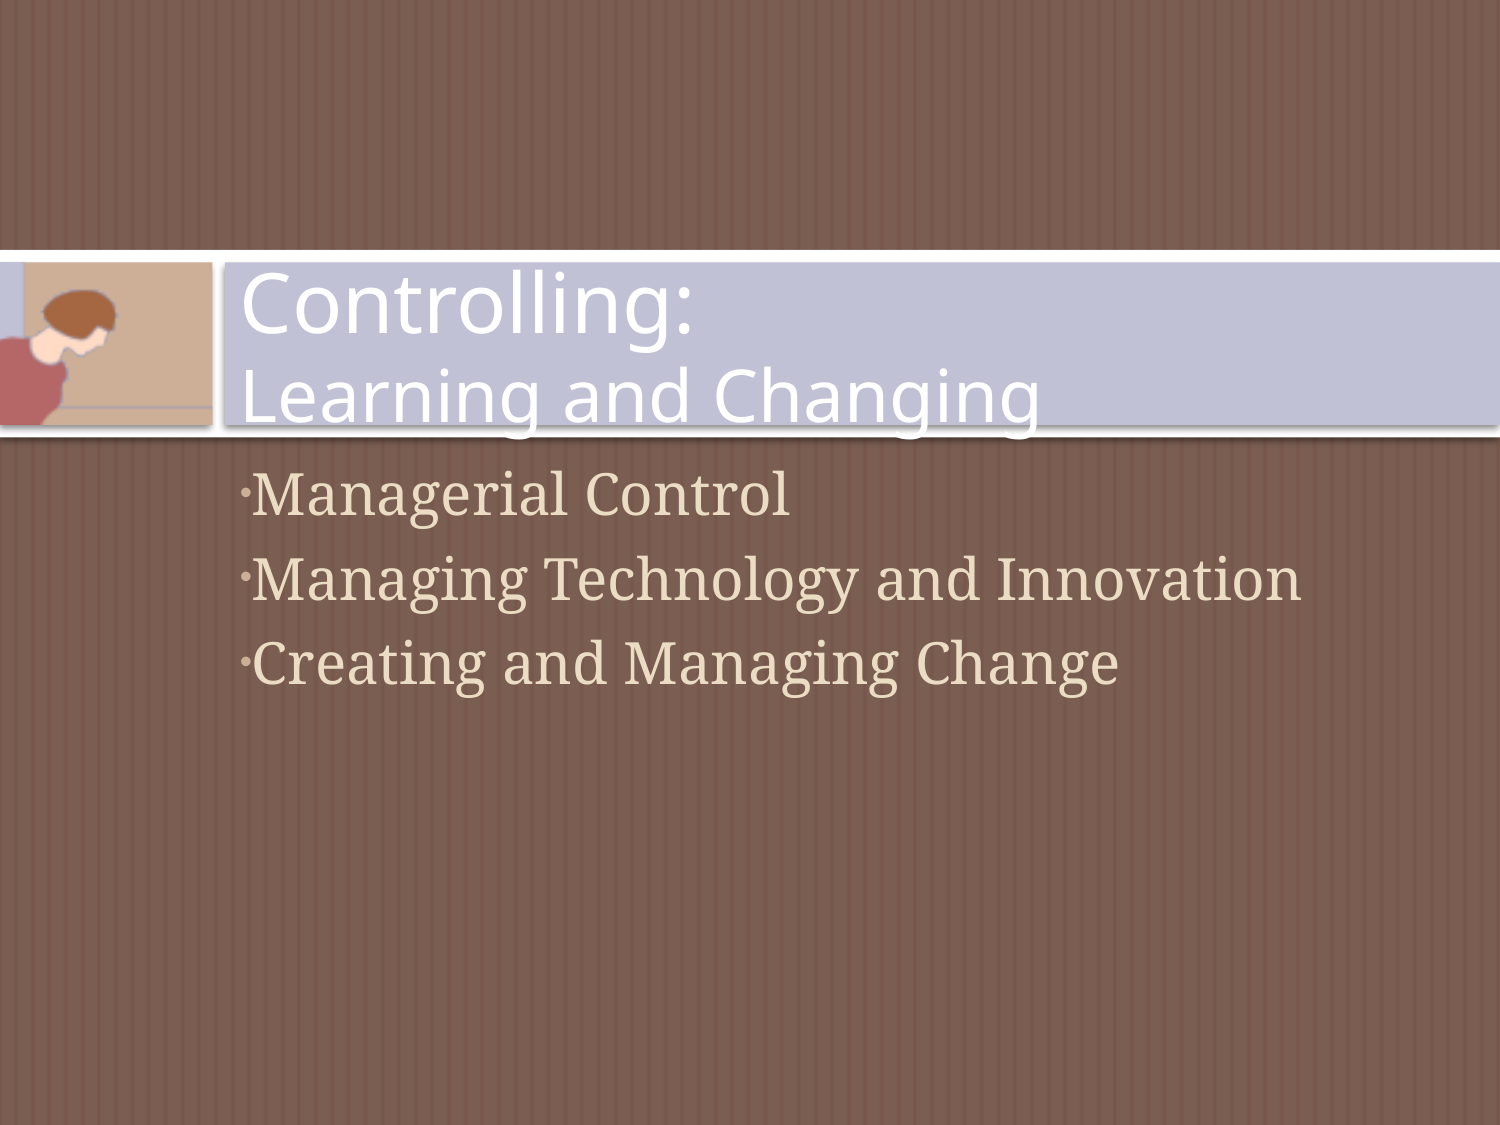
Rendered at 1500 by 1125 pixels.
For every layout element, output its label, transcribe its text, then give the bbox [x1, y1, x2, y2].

list Managerial Control Managing Technology and Innovation Creating and Managing Change [225, 450, 1394, 950]
title Controlling: Learning and Changing [225, 262, 1475, 425]
picture [0, 262, 213, 426]
